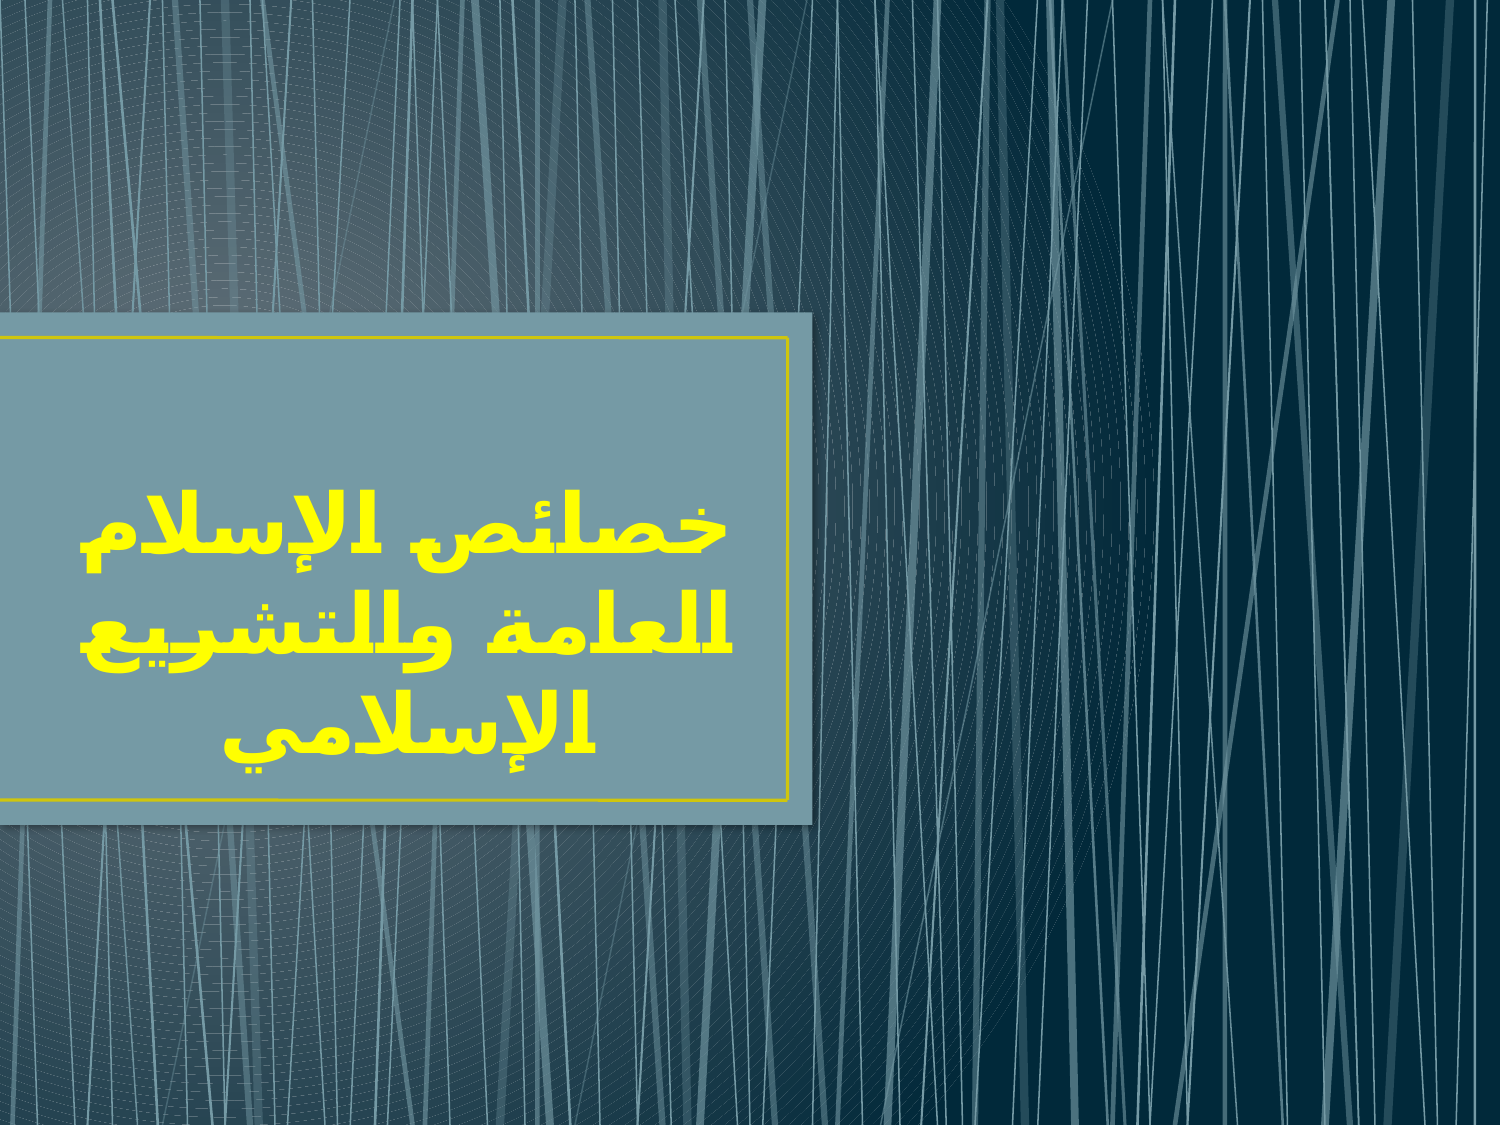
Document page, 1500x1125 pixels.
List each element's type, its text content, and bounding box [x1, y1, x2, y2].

title خصائص الإسلام العامة والتشريع الإسلامي [29, 361, 786, 778]
